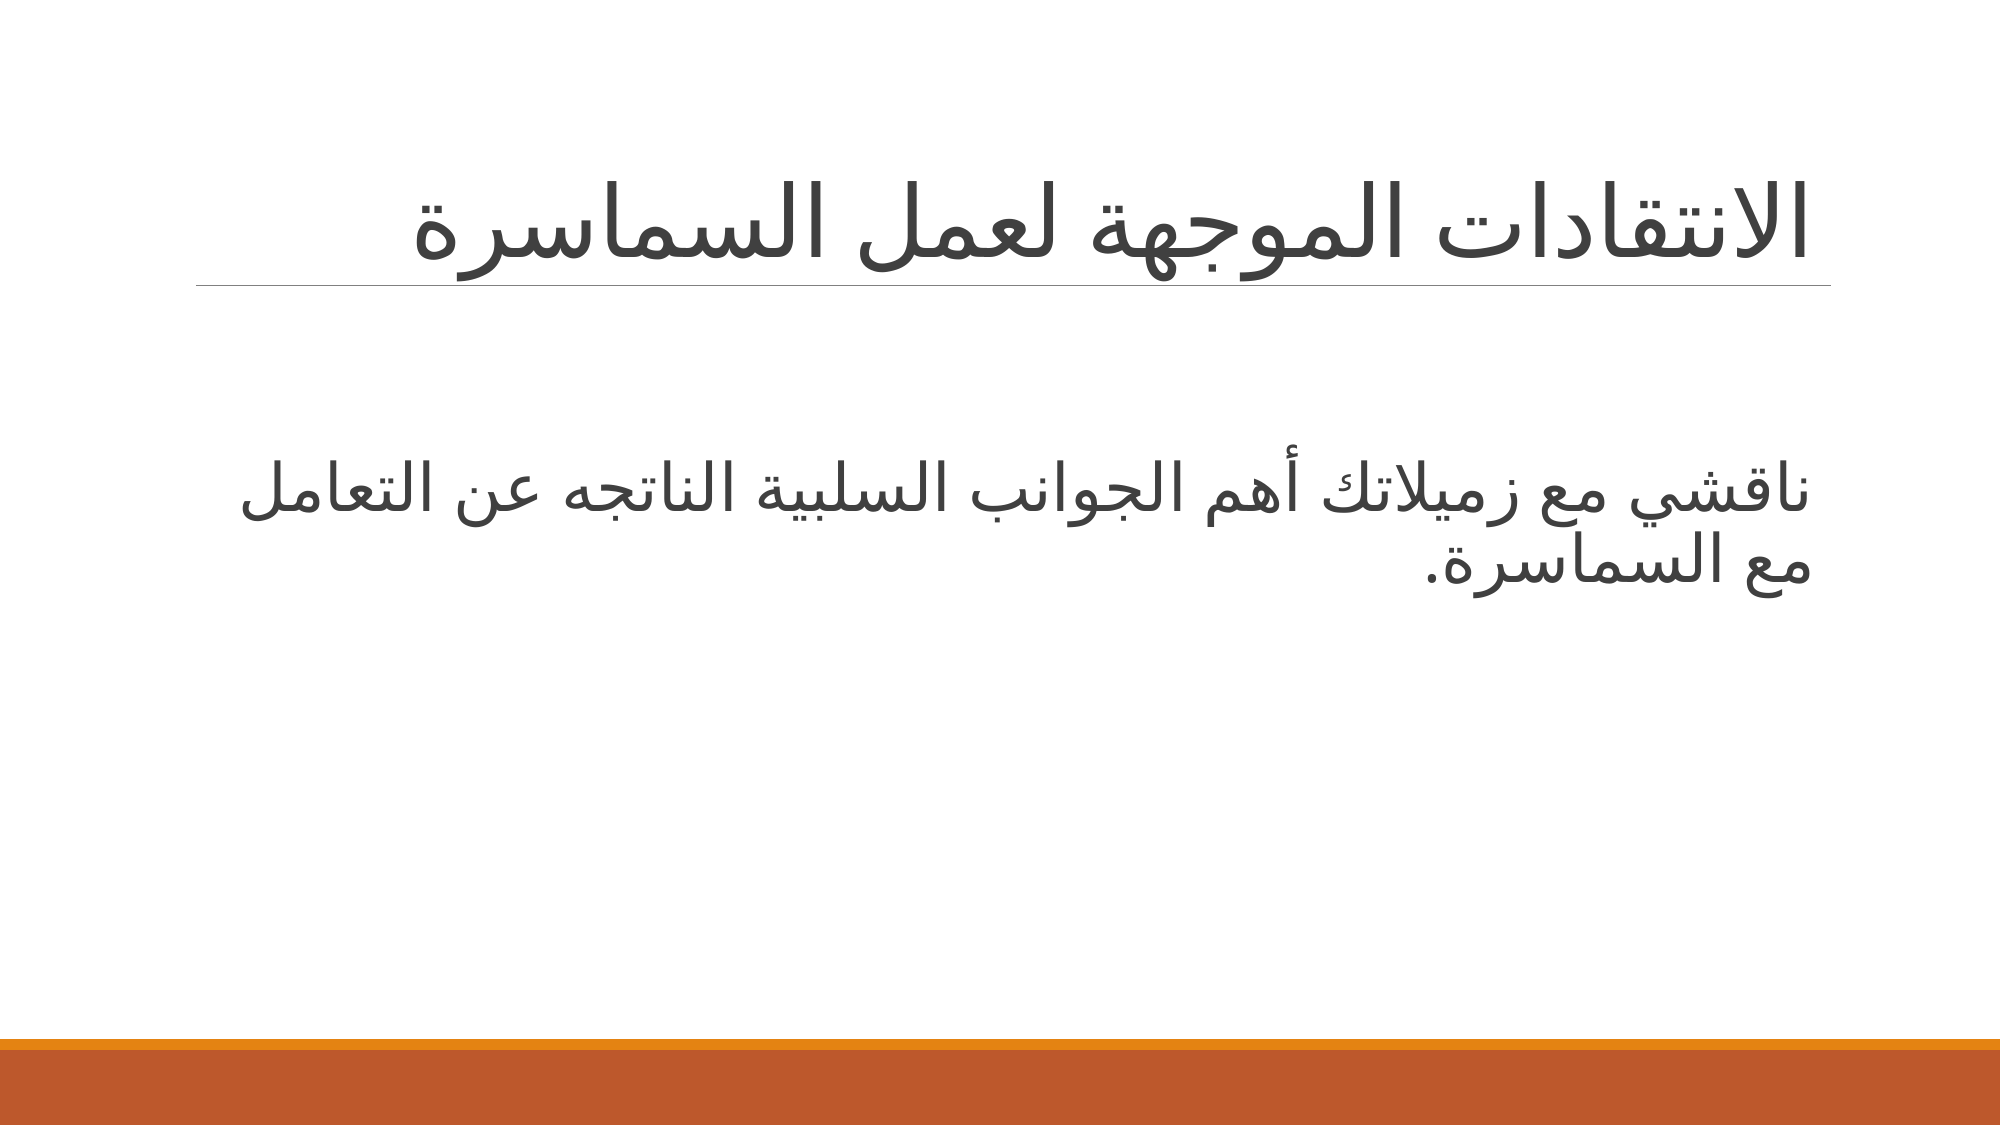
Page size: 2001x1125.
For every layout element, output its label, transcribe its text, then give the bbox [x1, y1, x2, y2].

title الانتقادات الموجهة لعمل السماسرة [180, 47, 1830, 285]
list ناقشي مع زميلاتك أهم الجوانب السلبية الناتجه عن التعامل مع السماسرة. [180, 445, 1830, 963]
